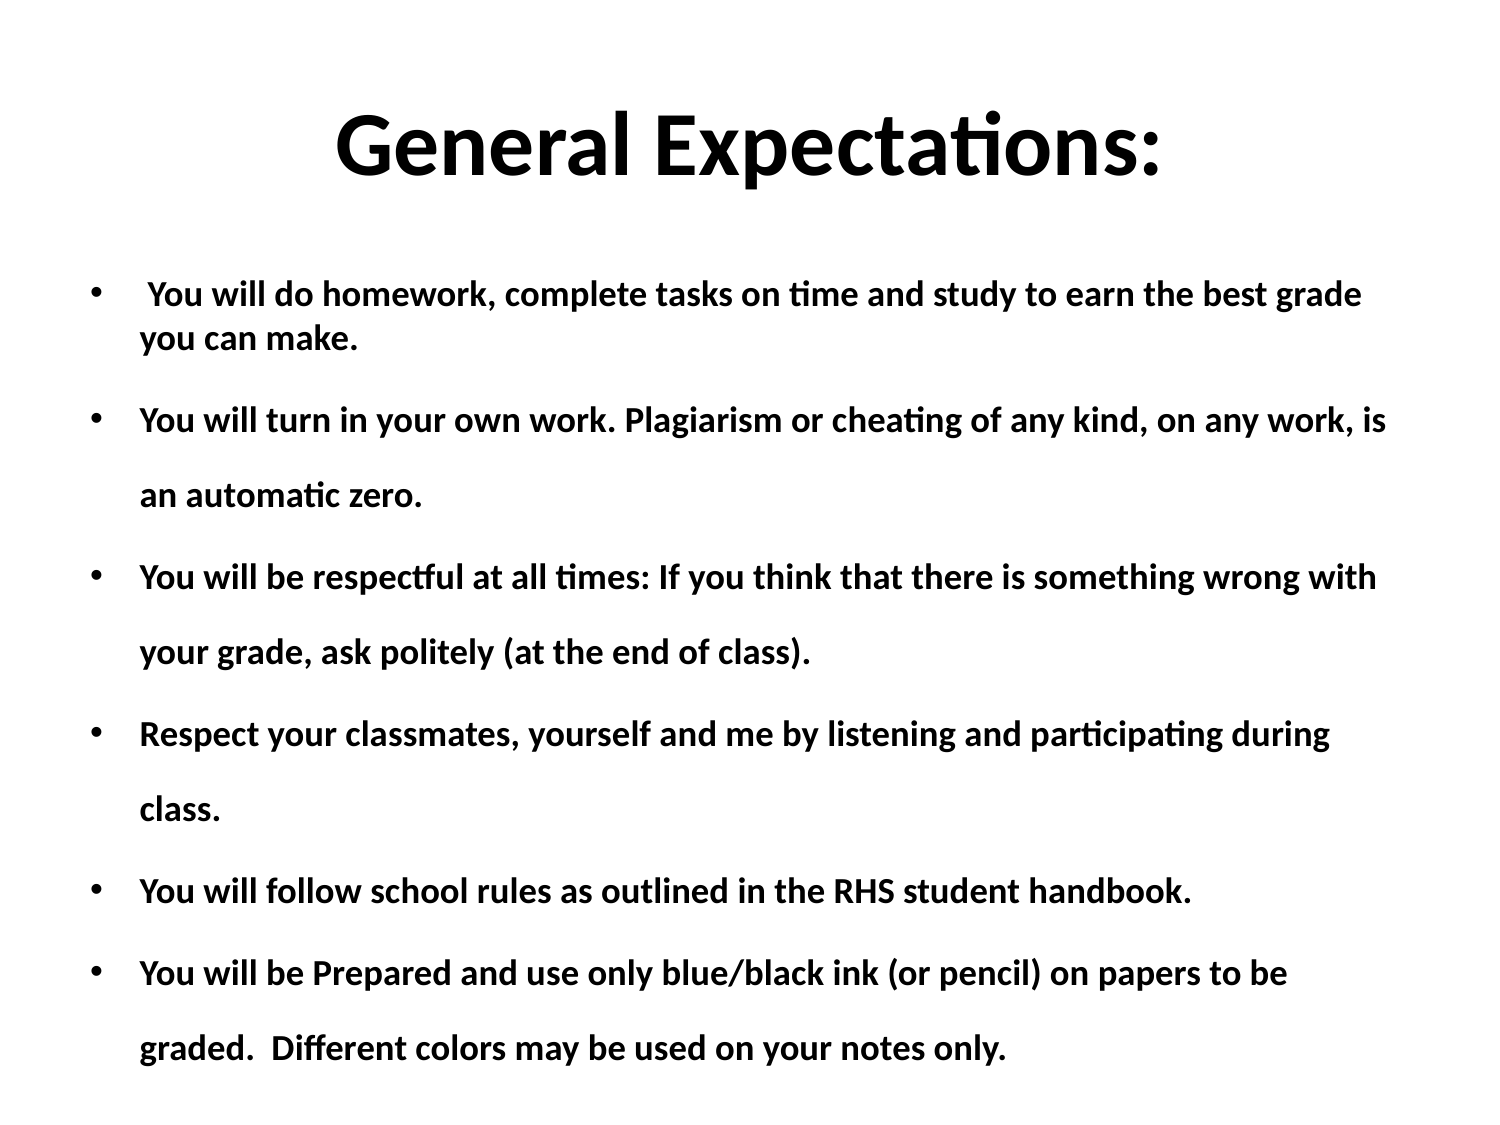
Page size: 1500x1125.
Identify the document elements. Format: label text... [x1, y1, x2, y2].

list You will do homework, complete tasks on time and study to earn the best grade you can make. You will turn in your own work. Plagiarism or cheating of any kind, on any work, is an automatic zero. You will be respectful at all times: If you think that there is something wrong with your grade, ask politely (at the end of class). Respect your classmates, yourself and me by listening and participating during class. You will follow school rules as outlined in the RHS student handbook. You will be Prepared and use only blue/black ink (or pencil) on papers to be graded. Different colors may be used on your notes only. [75, 262, 1425, 1088]
title General Expectations: [75, 45, 1425, 233]
